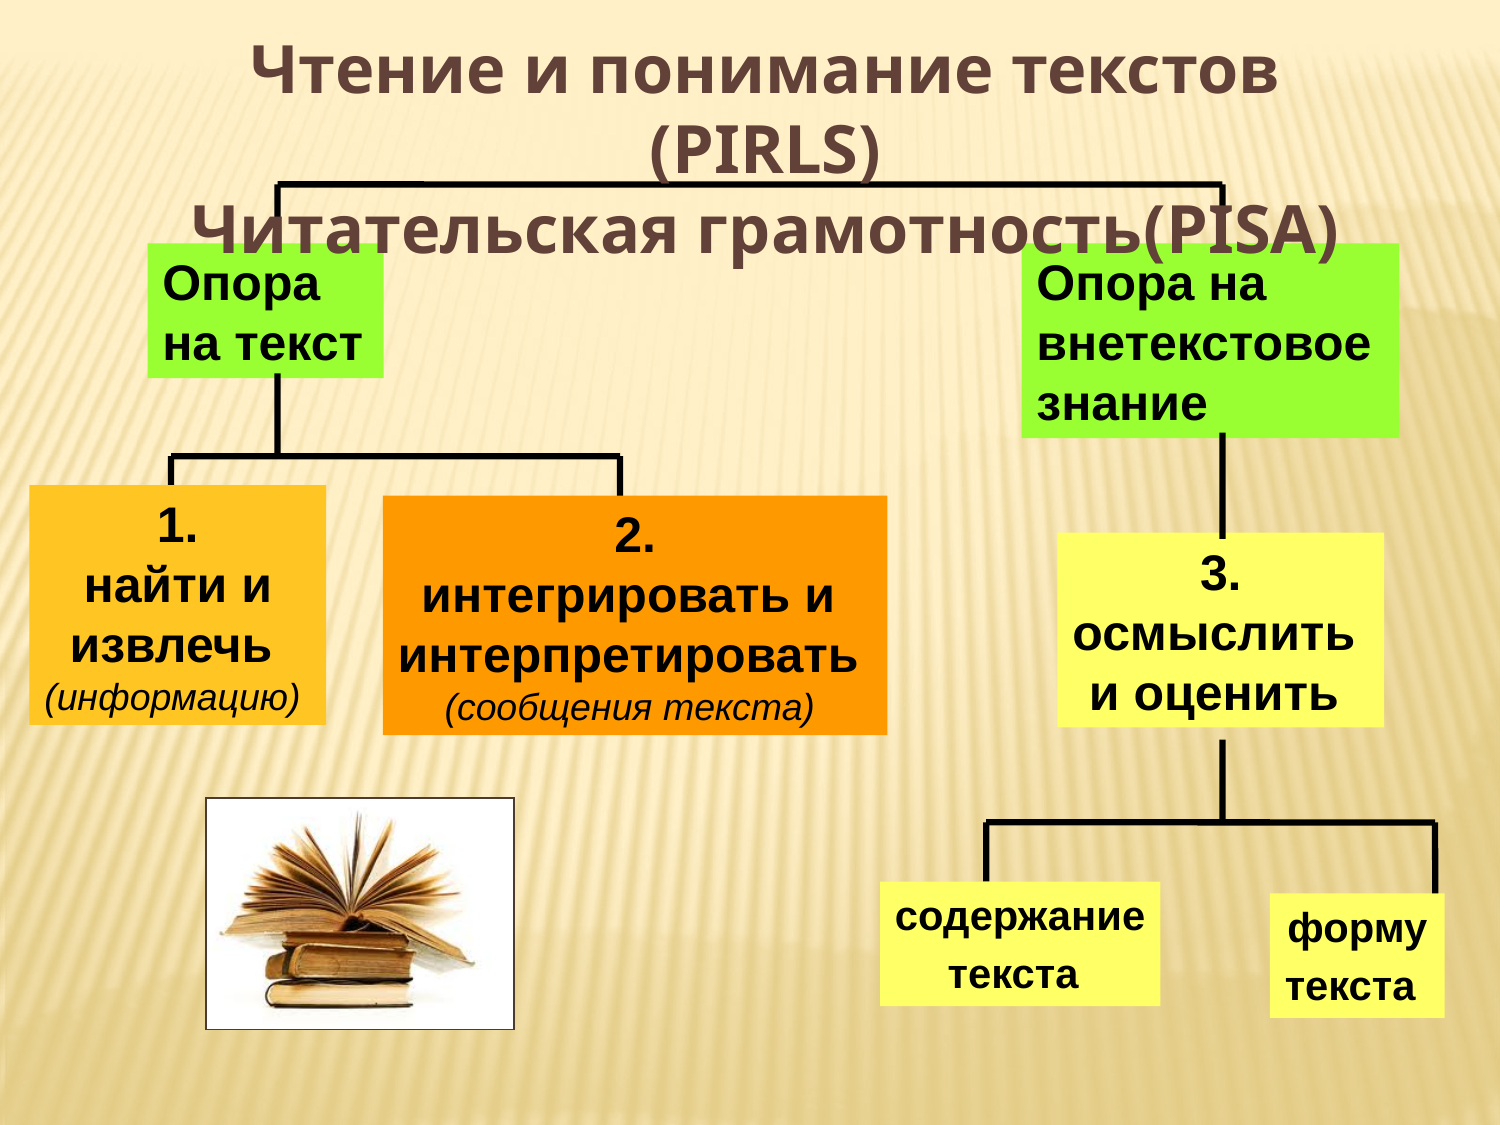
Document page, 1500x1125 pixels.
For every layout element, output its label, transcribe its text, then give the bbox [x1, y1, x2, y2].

text_box форму текста [1269, 893, 1445, 1018]
text_box Опора на текст [147, 275, 384, 379]
picture [206, 798, 514, 1029]
text_box 3. осмыслить и оценить [1057, 532, 1385, 728]
text_box 2. интегрировать и интерпретировать (сообщения текста) [382, 495, 888, 736]
text_box Чтение и понимание текстов (PIRLS) Читательская грамотность(PISA) [112, 19, 1420, 275]
text_box Опора на внетекстовое знание [1021, 275, 1400, 439]
text_box 1. найти и извлечь (информацию) [29, 485, 327, 725]
text_box содержание текста [880, 881, 1161, 1007]
